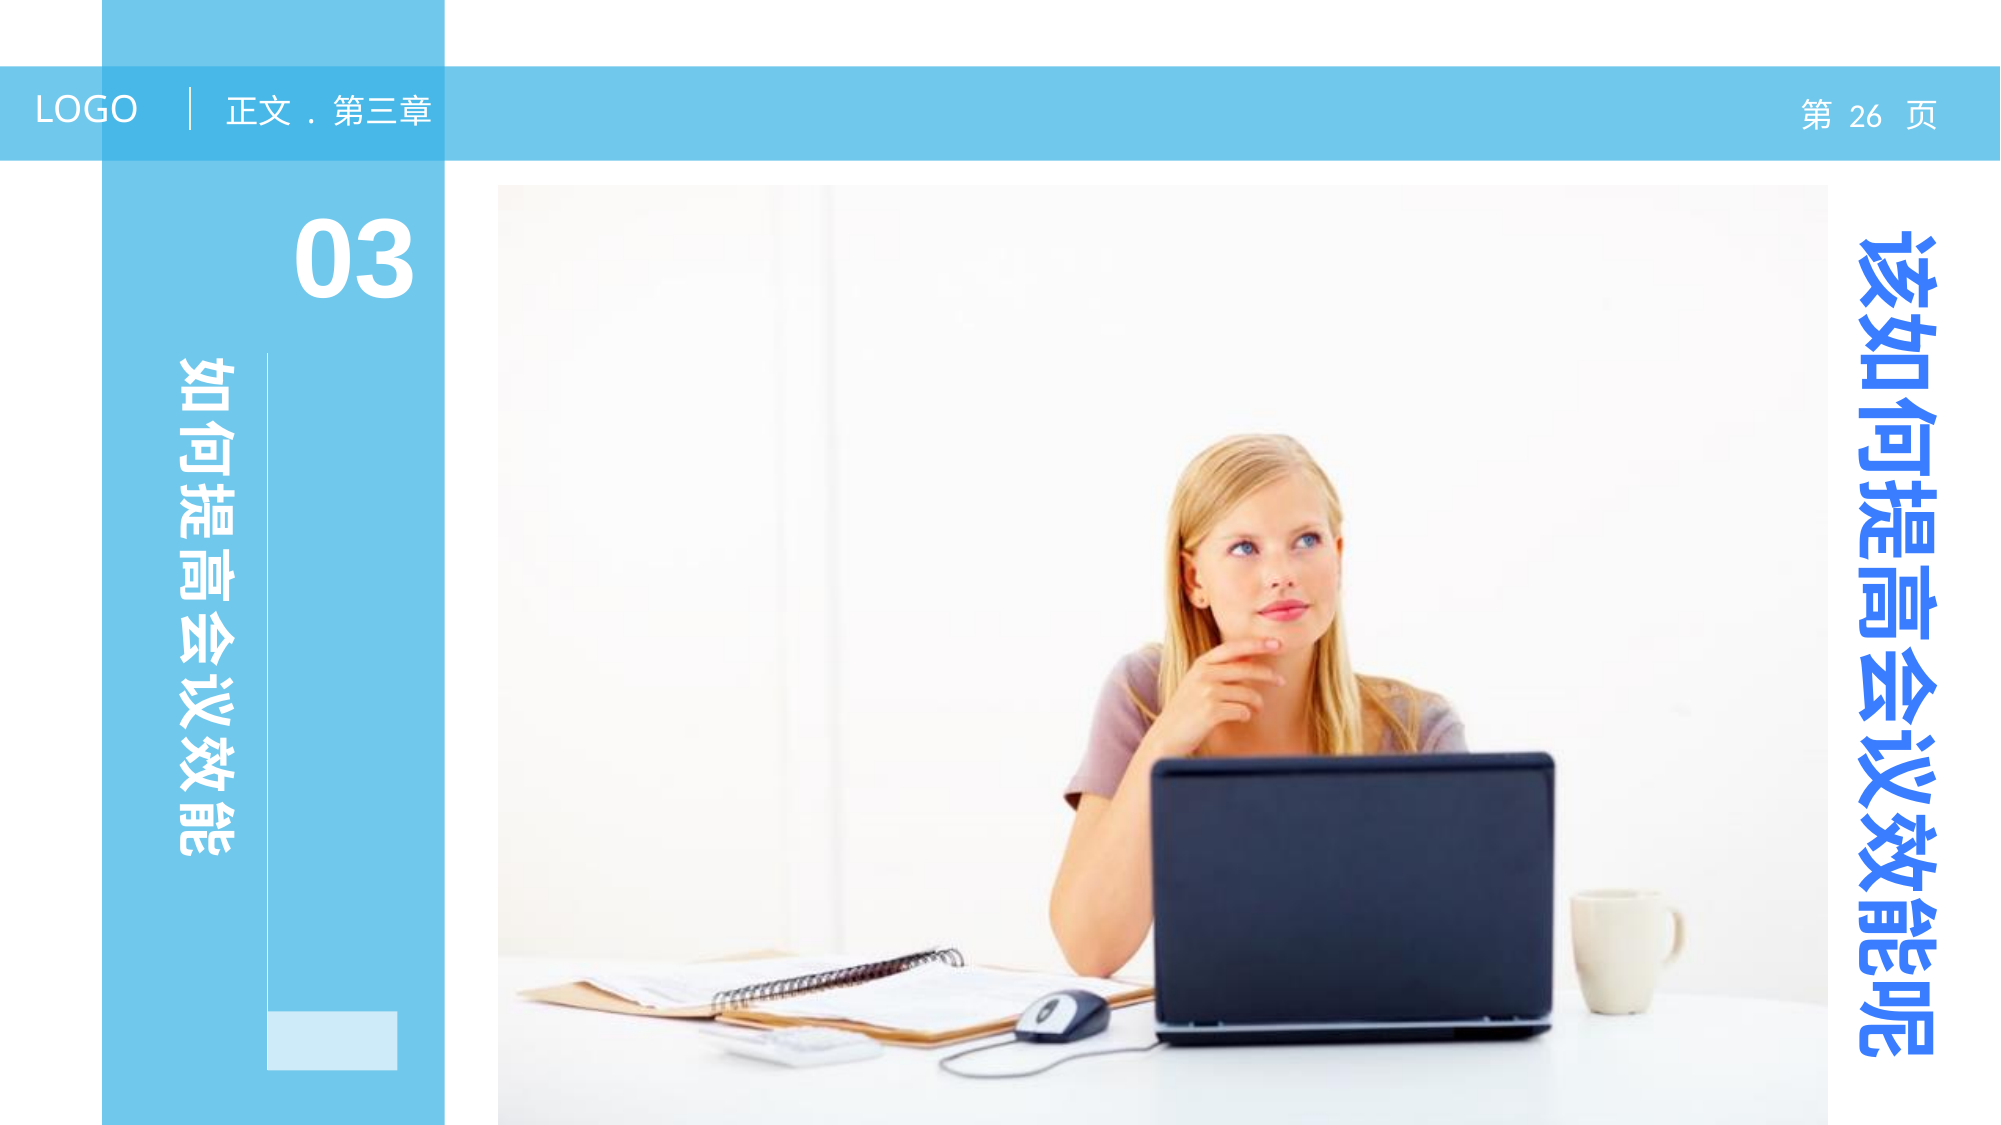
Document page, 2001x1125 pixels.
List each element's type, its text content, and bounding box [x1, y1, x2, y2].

text_box 该如何提高会议效能呢 [1832, 213, 1958, 1071]
picture [498, 185, 1828, 1125]
